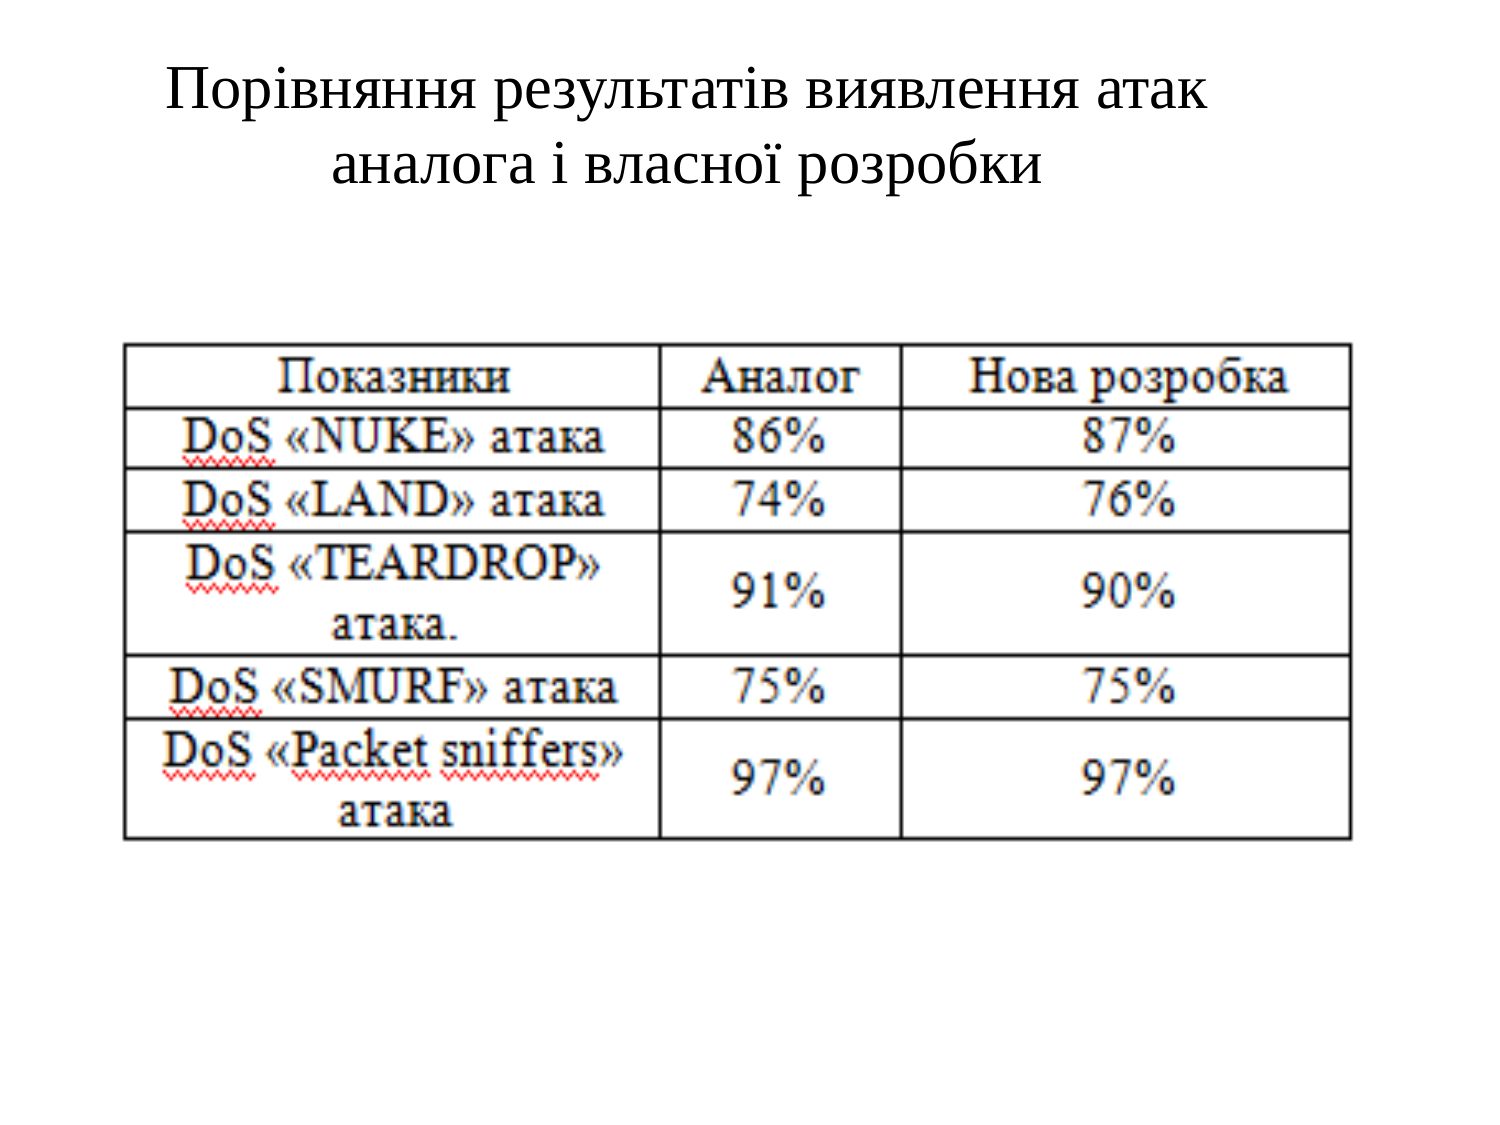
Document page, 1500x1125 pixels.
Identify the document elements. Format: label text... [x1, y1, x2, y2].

title Порівняння результатів виявлення атак аналога і власної розробки [75, 45, 1300, 197]
picture [88, 302, 1393, 870]
